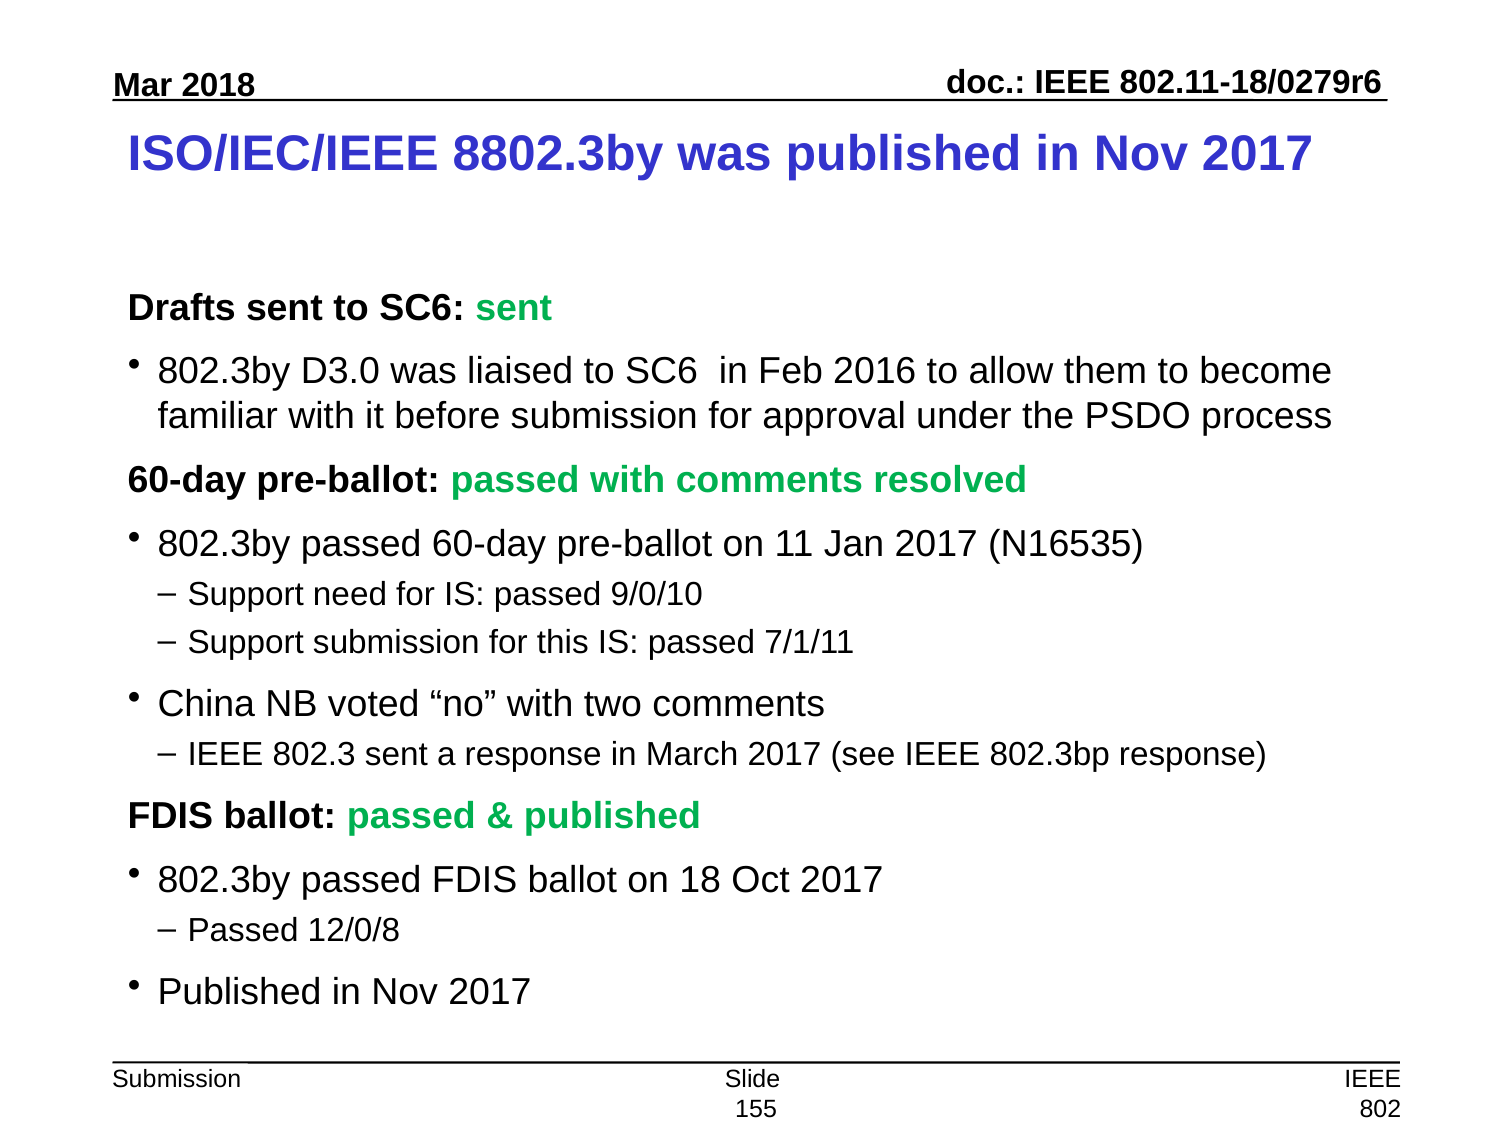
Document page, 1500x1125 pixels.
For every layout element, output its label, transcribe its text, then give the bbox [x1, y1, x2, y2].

footer IEEE 802 [1320, 1061, 1402, 1093]
list Drafts sent to SC6: sent 802.3by D3.0 was liaised to SC6 in Feb 2016 to allow them to become familiar with it before submission for approval under the PSDO process 60-day pre-ballot: passed with comments resolved 802.3by passed 60-day pre-ballot on 11 Jan 2017 (N16535) Support need for IS: passed 9/0/10 Support submission for this IS: passed 7/1/11 China NB voted “no” with two comments IEEE 802.3 sent a response in March 2017 (see IEEE 802.3bp response) FDIS ballot: passed & published 802.3by passed FDIS ballot on 18 Oct 2017 Passed 12/0/8 Published in Nov 2017 [112, 275, 1388, 950]
title ISO/IEC/IEEE 8802.3by was published in Nov 2017 [112, 112, 1388, 275]
slide_number Slide 155 [709, 1061, 803, 1093]
